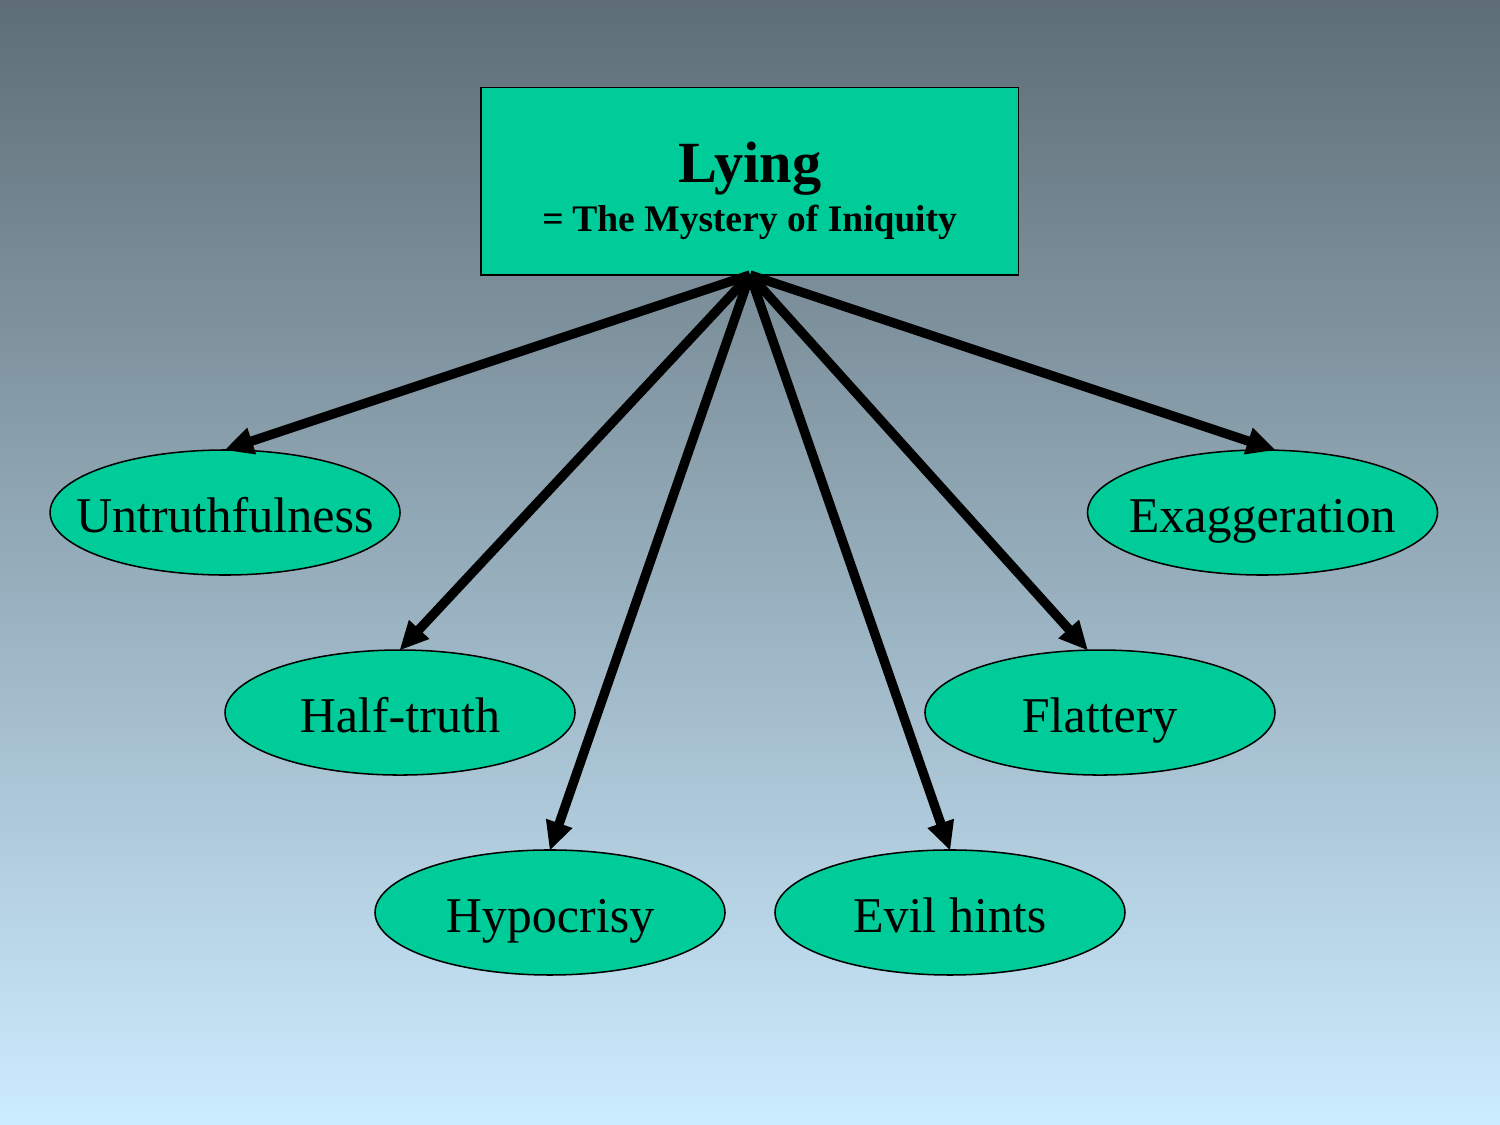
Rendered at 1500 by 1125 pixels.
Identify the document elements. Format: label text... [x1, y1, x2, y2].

text_box Untruthfulness [50, 450, 401, 576]
text_box [225, 275, 748, 452]
text_box [750, 277, 952, 850]
text_box Hypocrisy [375, 849, 726, 976]
text_box [750, 276, 1088, 650]
text_box Lying = The Mystery of Iniquity [481, 87, 1019, 275]
text_box Evil hints [774, 849, 1126, 976]
text_box Exaggeration [1087, 450, 1438, 576]
text_box [749, 274, 1276, 452]
text_box Half-truth [225, 650, 576, 776]
text_box [399, 275, 749, 650]
text_box [548, 276, 750, 850]
text_box Flattery [924, 650, 1276, 776]
